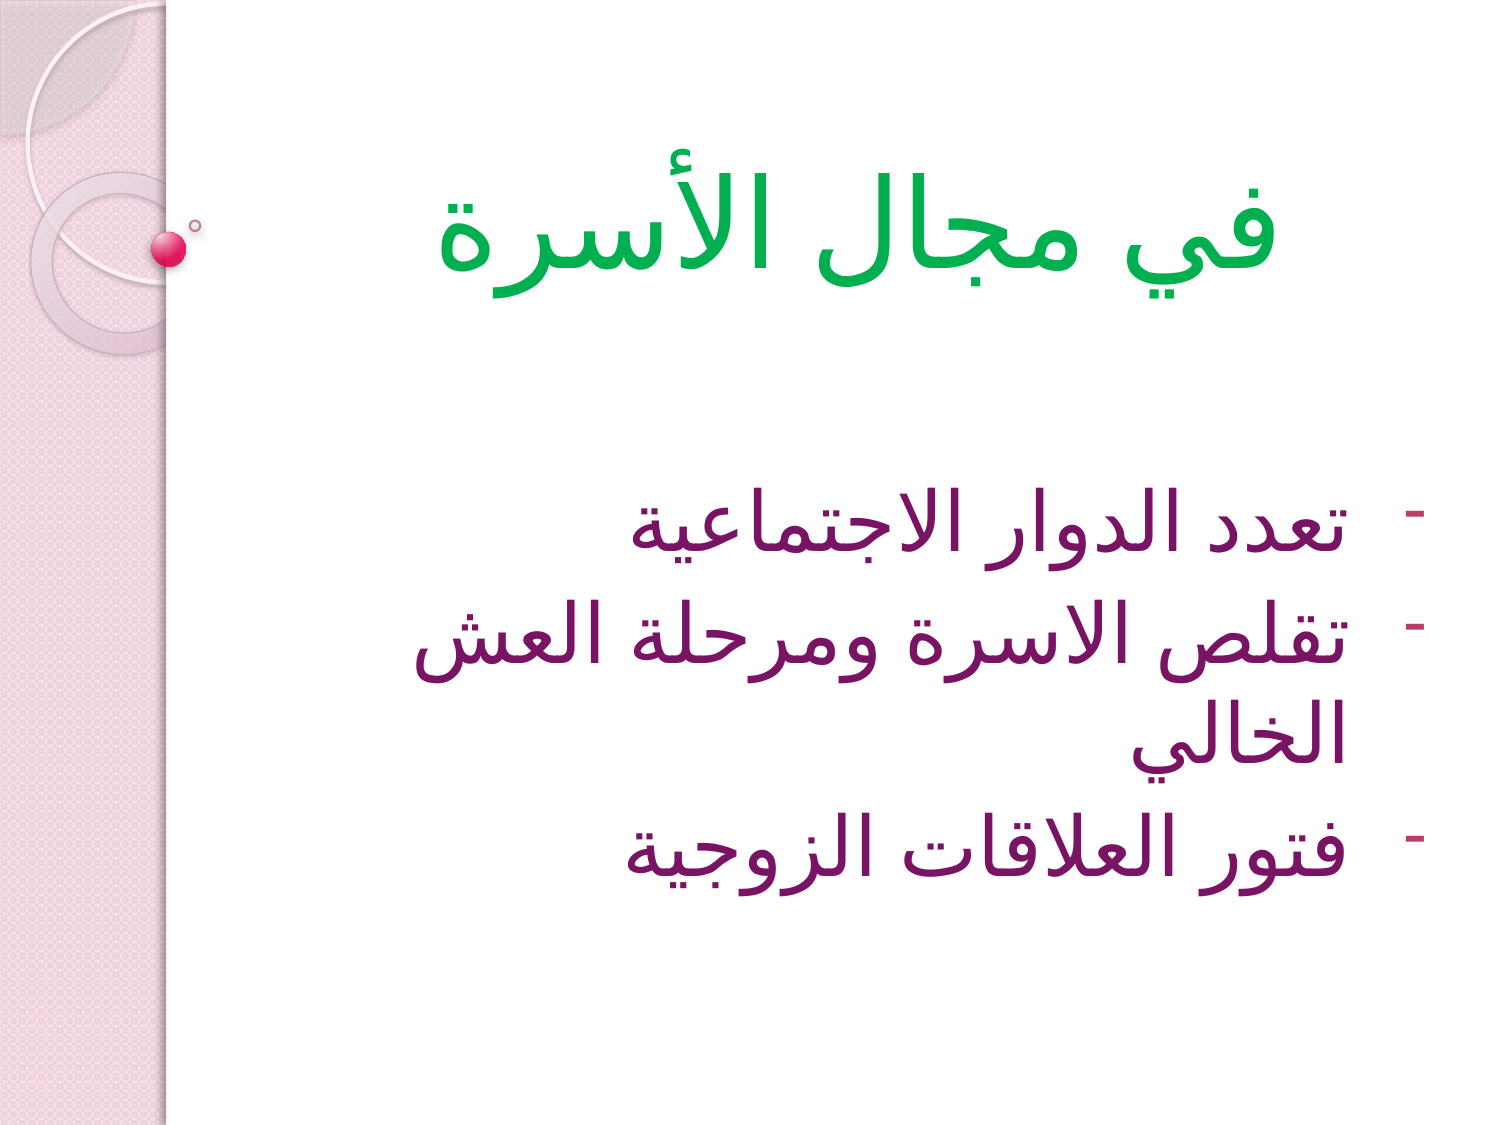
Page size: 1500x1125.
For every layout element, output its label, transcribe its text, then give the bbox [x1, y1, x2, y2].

subtitle تعدد الدوار الاجتماعية تقلص الاسرة ومرحلة العش الخالي فتور العلاقات الزوجية [230, 468, 1446, 756]
title في مجال الأسرة [234, 59, 1450, 301]
